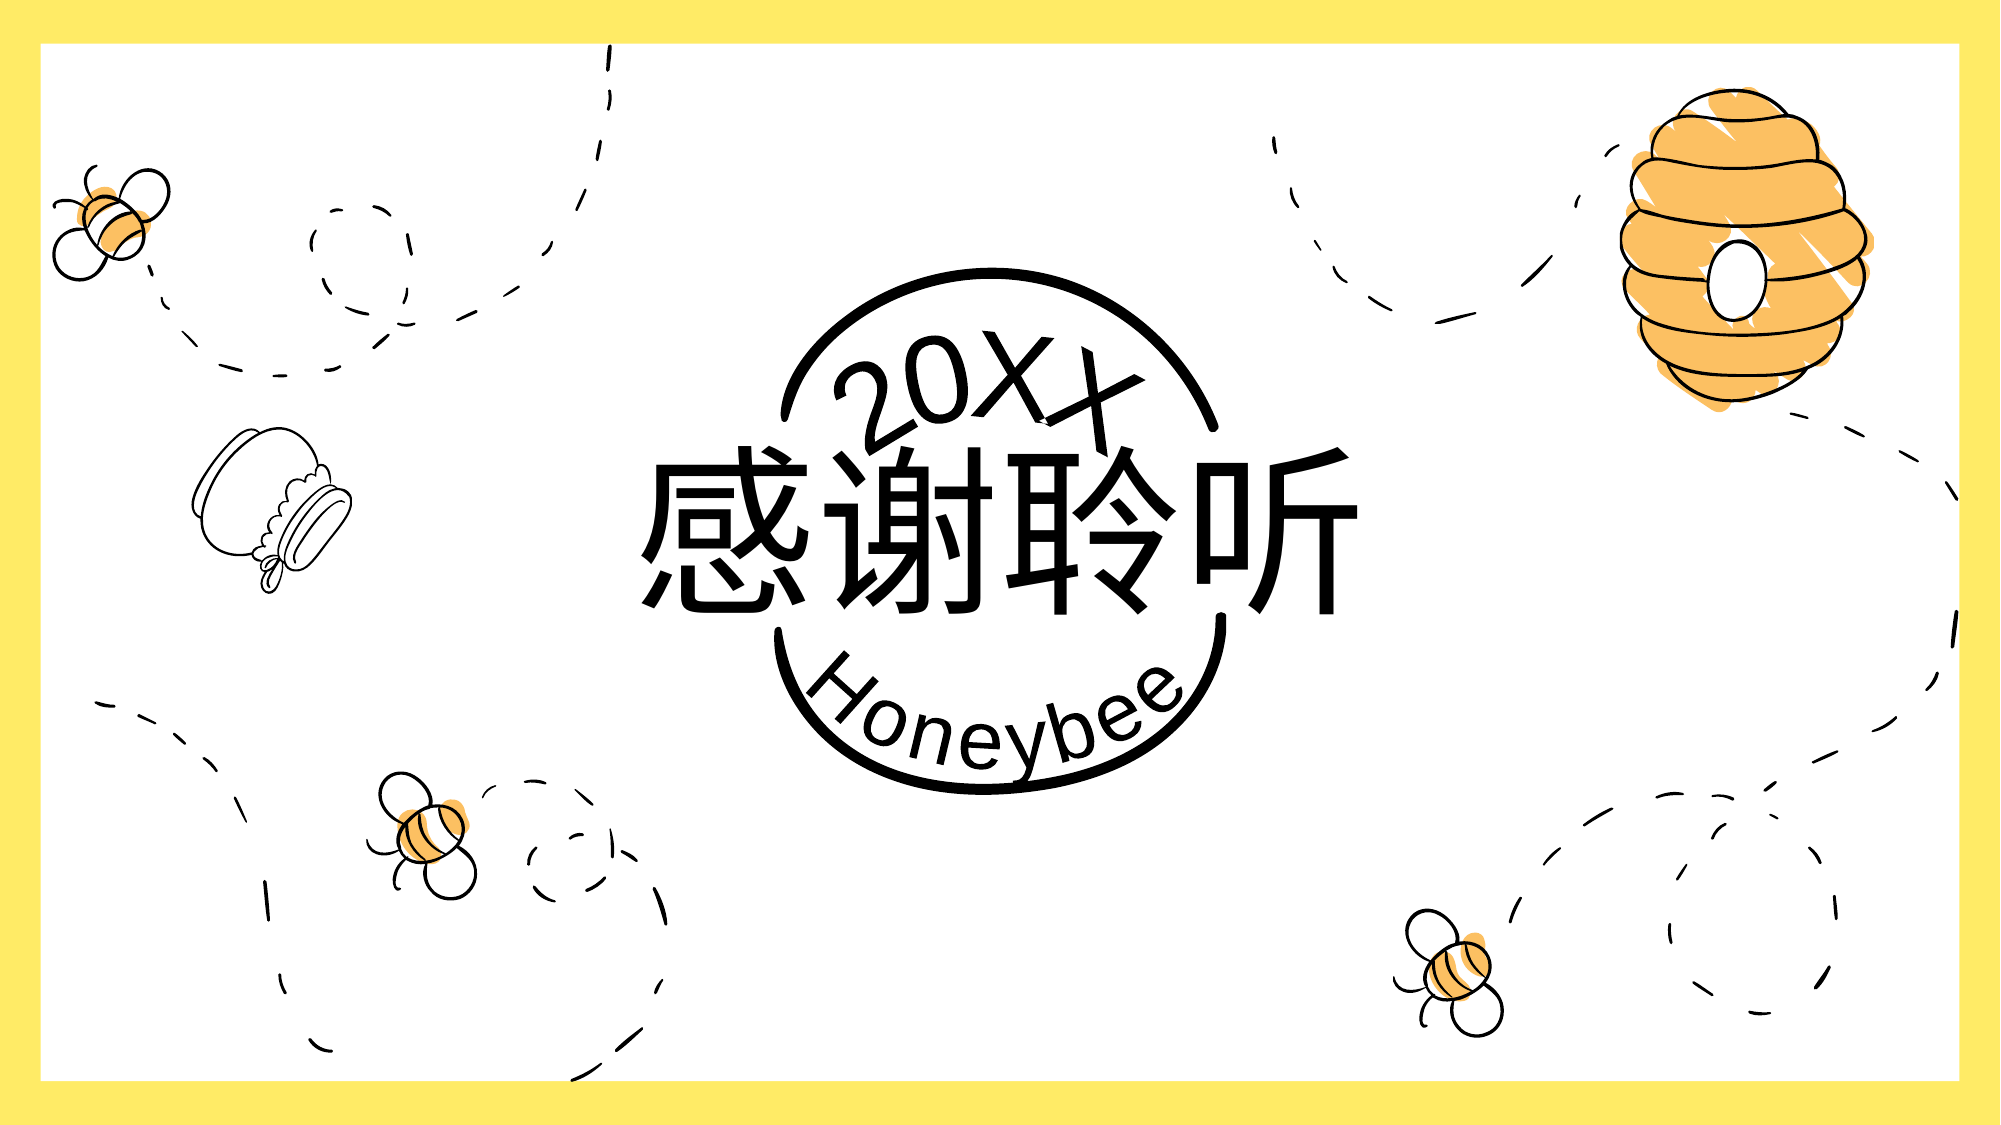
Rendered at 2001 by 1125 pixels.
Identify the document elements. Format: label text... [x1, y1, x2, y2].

picture [1391, 609, 1959, 1039]
picture [93, 699, 669, 1082]
picture [1271, 87, 1959, 500]
picture [191, 427, 352, 594]
picture [773, 611, 1227, 796]
text_box 感谢聆听 [357, 409, 1643, 645]
picture [775, 264, 1204, 477]
picture [51, 43, 613, 378]
